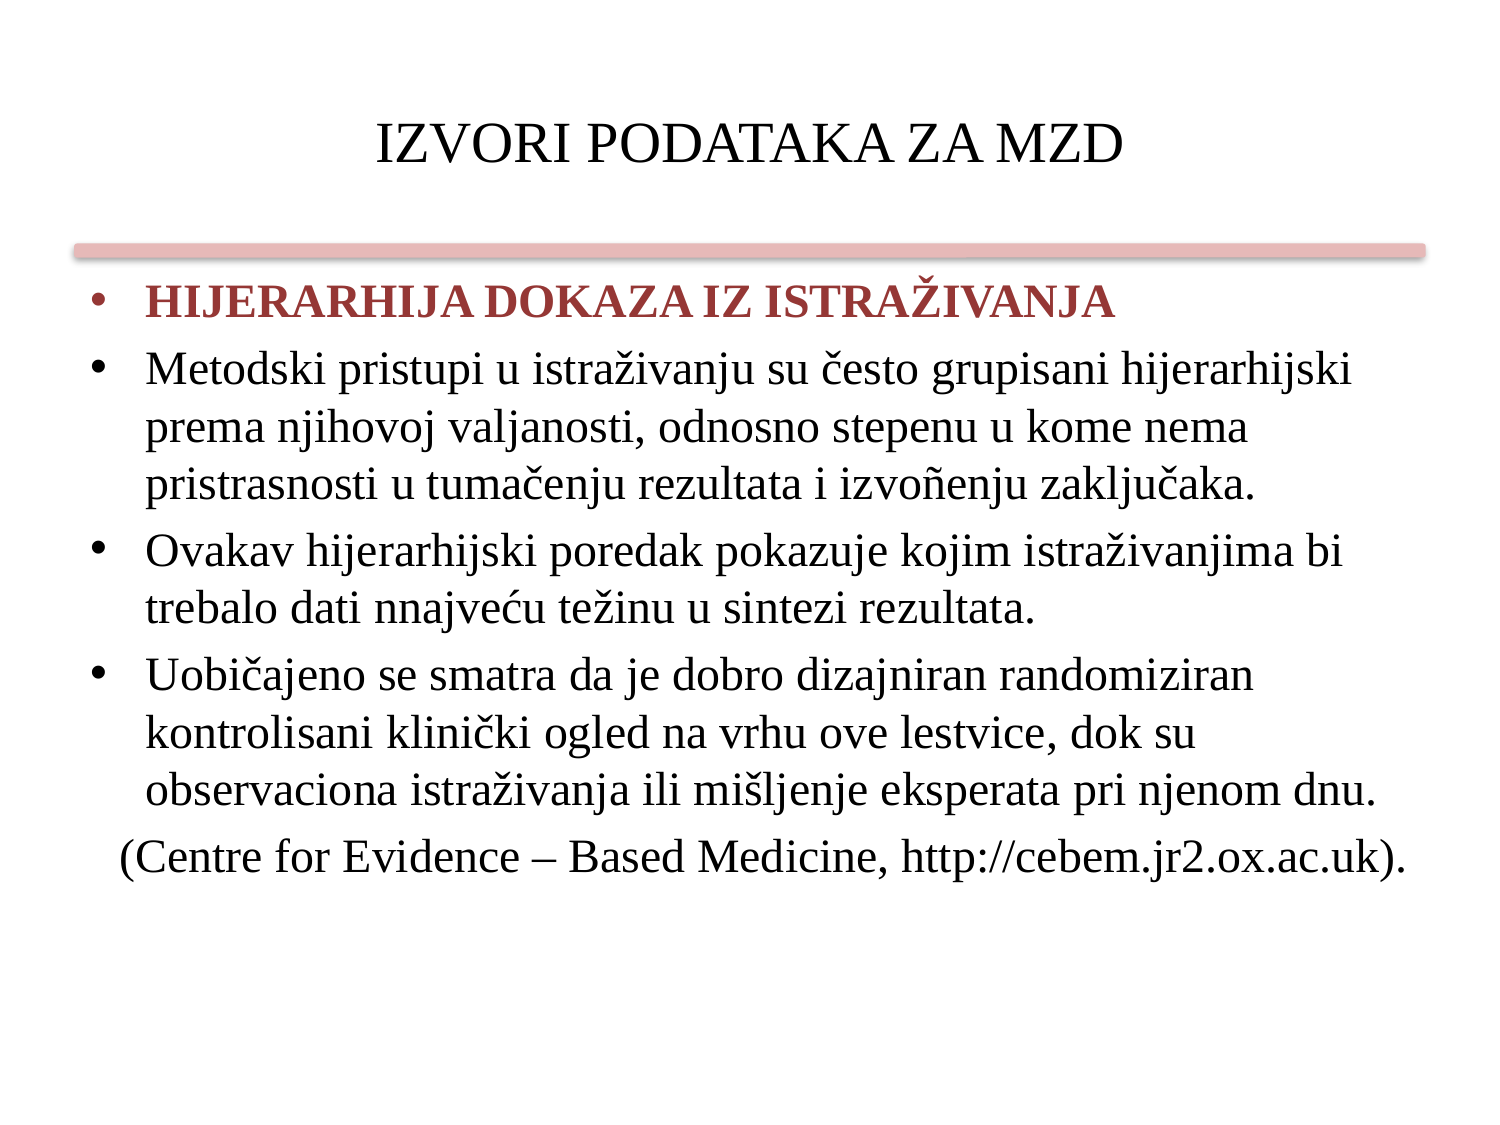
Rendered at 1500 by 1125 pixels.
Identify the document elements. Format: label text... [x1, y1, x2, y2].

text_box [74, 243, 1426, 258]
list HIJERARHIJA DOKAZA IZ ISTRAŽIVANJA Metodski pristupi u istraživanju su često grupisani hijerarhijski prema njihovoj valjanosti, odnosno stepenu u kome nema pristrasnosti u tumačenju rezultata i izvoñenju zaključaka. Ovakav hijerarhijski poredak pokazuje kojim istraživanjima bi trebalo dati nnajveću težinu u sintezi rezultata. Uobičajeno se smatra da je dobro dizajniran randomiziran kontrolisani klinički ogled na vrhu ove lestvice, dok su observaciona istraživanja ili mišljenje eksperata pri njenom dnu. (Centre for Evidence – Based Medicine, http://cebem.jr2.ox.ac.uk). [75, 262, 1425, 1005]
title IZVORI PODATAKA ZA MZD [75, 45, 1425, 233]
